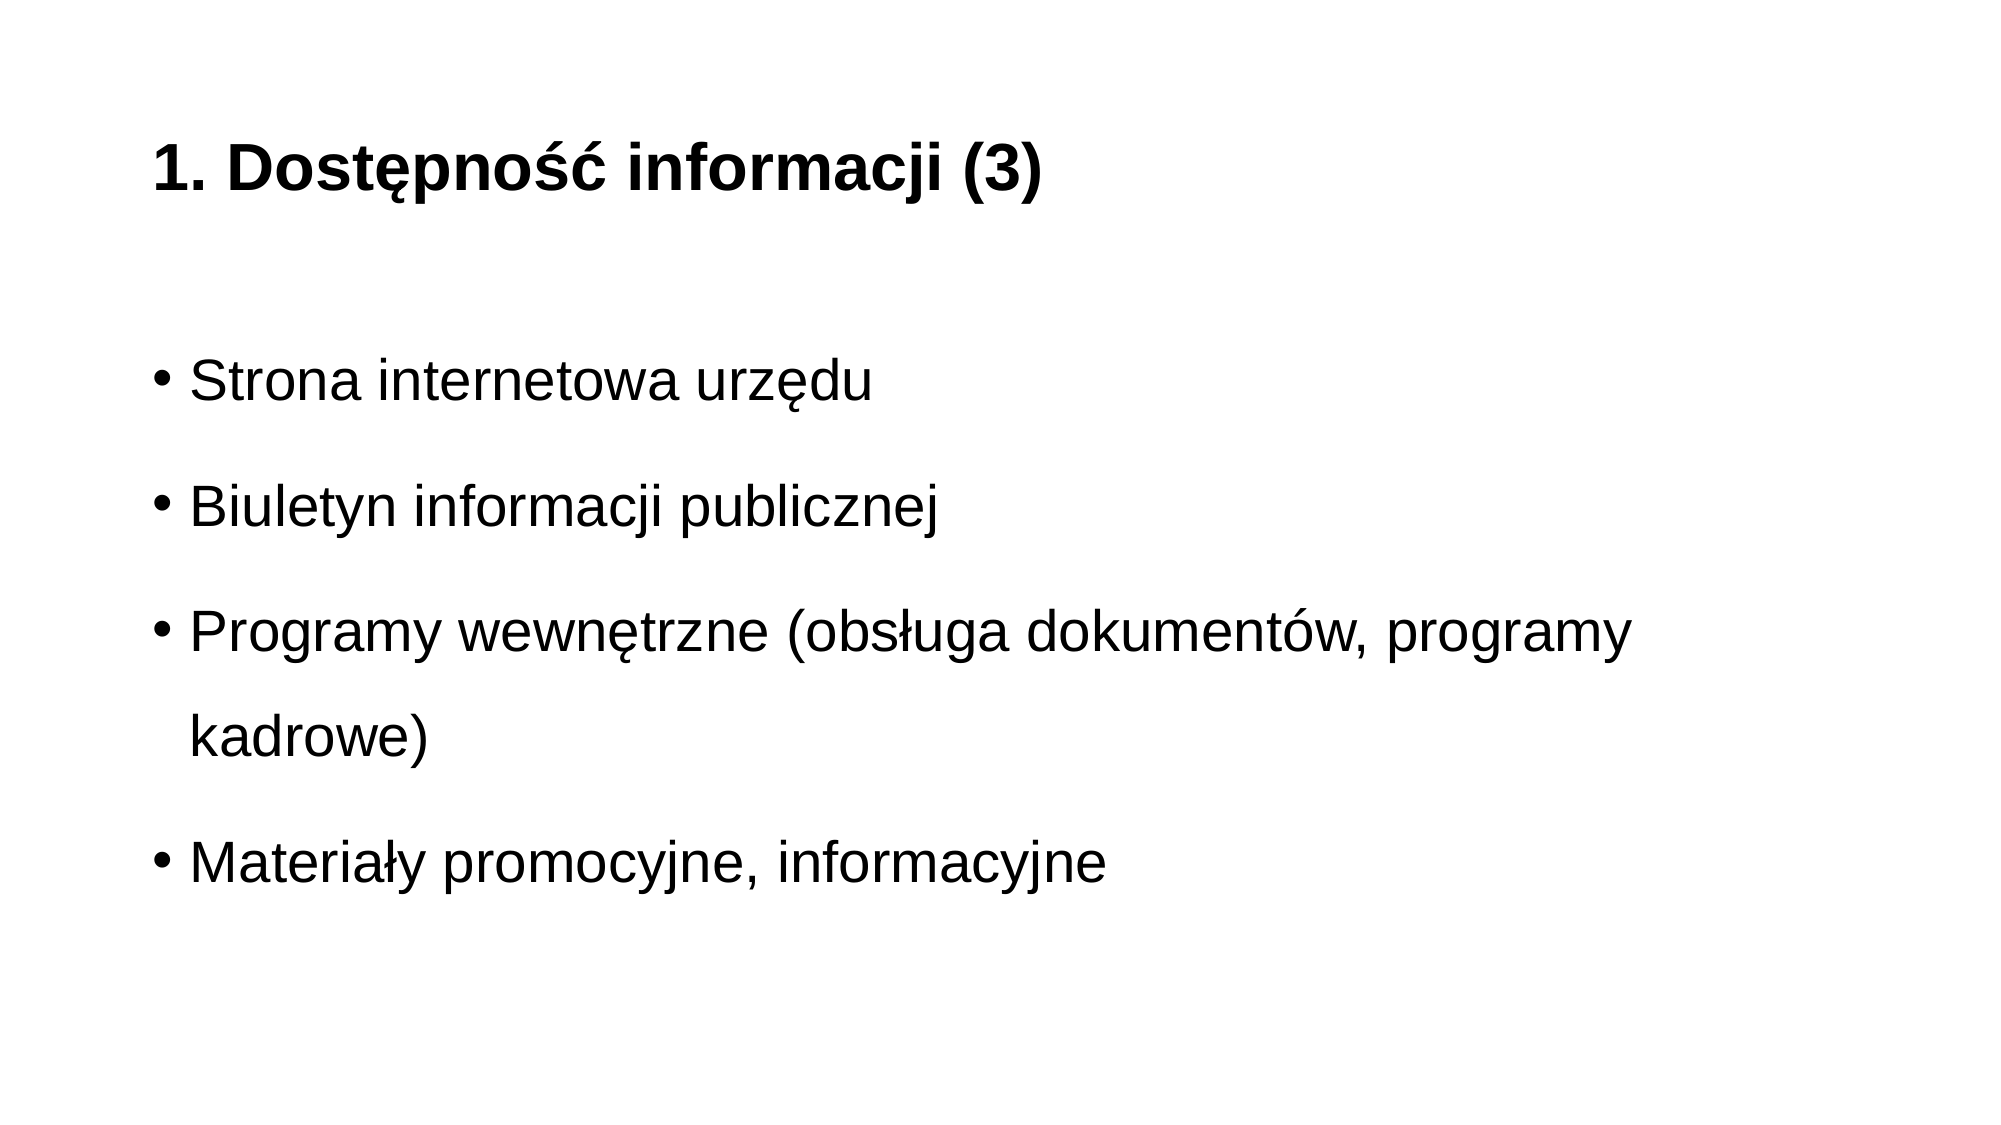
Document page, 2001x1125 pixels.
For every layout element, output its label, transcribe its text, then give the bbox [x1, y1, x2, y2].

list Strona internetowa urzędu Biuletyn informacji publicznej Programy wewnętrzne (obsługa dokumentów, programy kadrowe) Materiały promocyjne, informacyjne [137, 299, 1863, 1014]
title 1. Dostępność informacji (3) [137, 59, 1863, 278]
